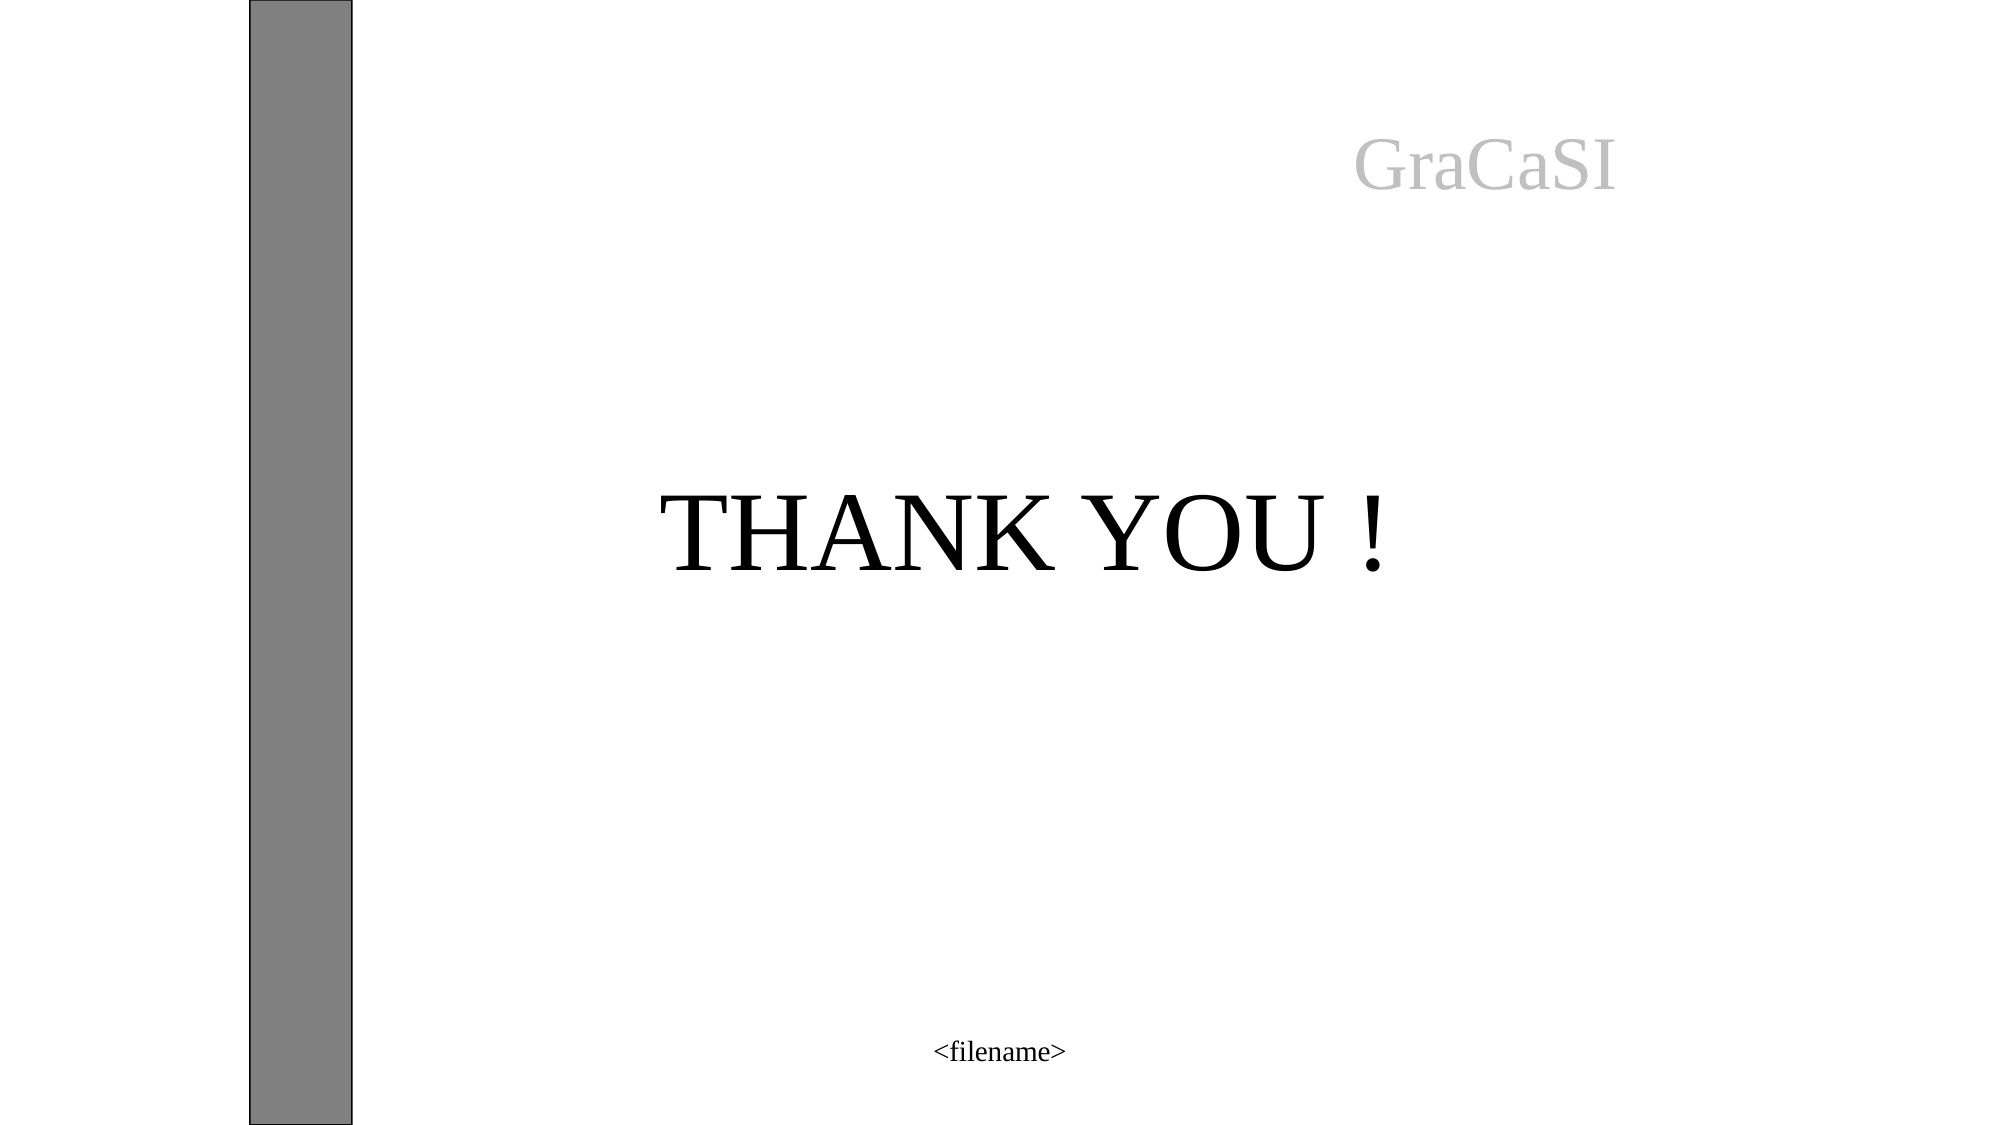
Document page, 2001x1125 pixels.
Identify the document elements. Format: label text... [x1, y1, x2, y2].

text_box THANK YOU ! [413, 442, 1639, 819]
footer <filename> [683, 1024, 1317, 1101]
text_box GraCaSI [1325, 101, 1632, 200]
text_box [249, 0, 352, 1125]
